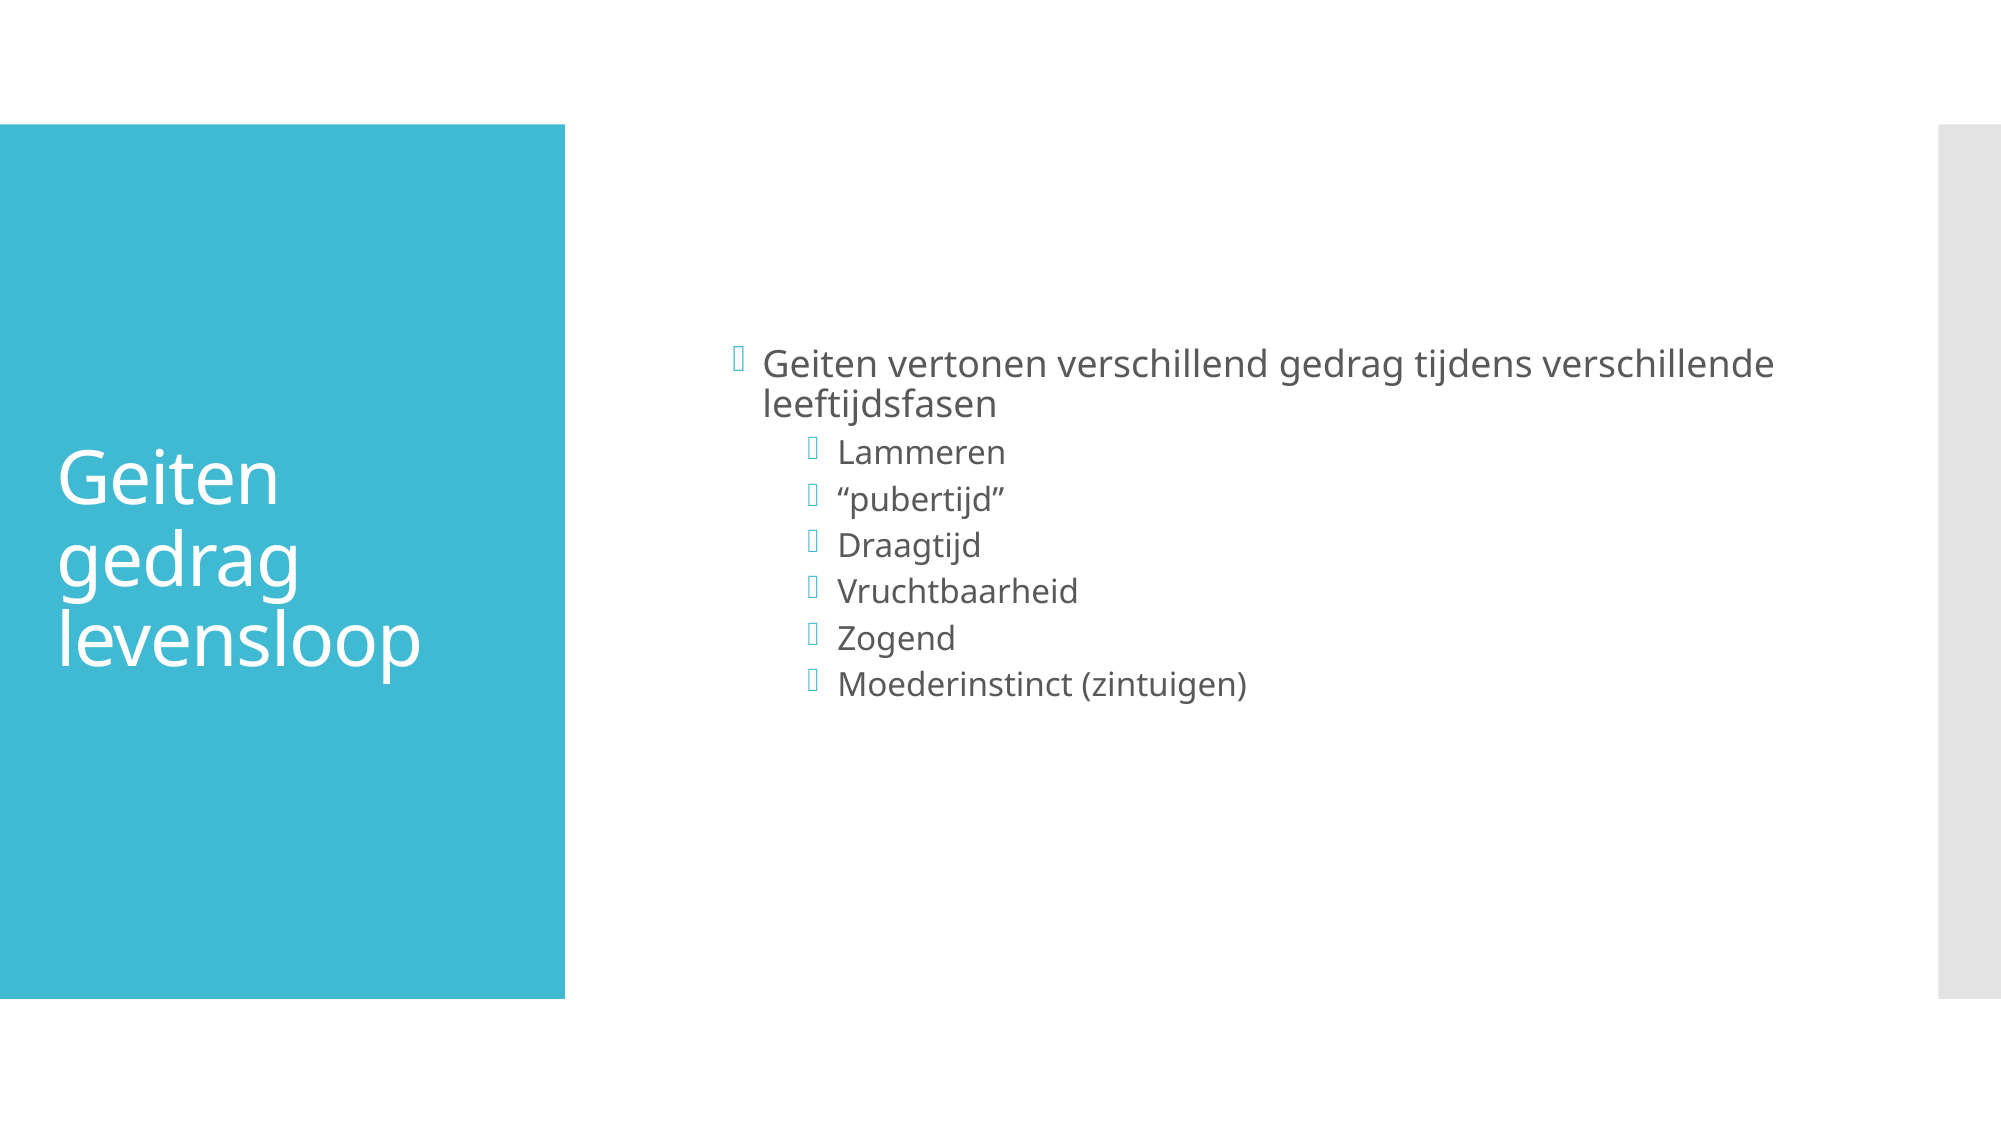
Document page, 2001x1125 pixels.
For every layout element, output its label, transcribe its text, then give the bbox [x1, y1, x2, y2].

title Geiten gedrag levensloop [41, 184, 525, 940]
list Geiten vertonen verschillend gedrag tijdens verschillende leeftijdsfasen Lammeren “pubertijd” Draagtijd Vruchtbaarheid Zogend Moederinstinct (zintuigen) [634, 141, 1835, 982]
